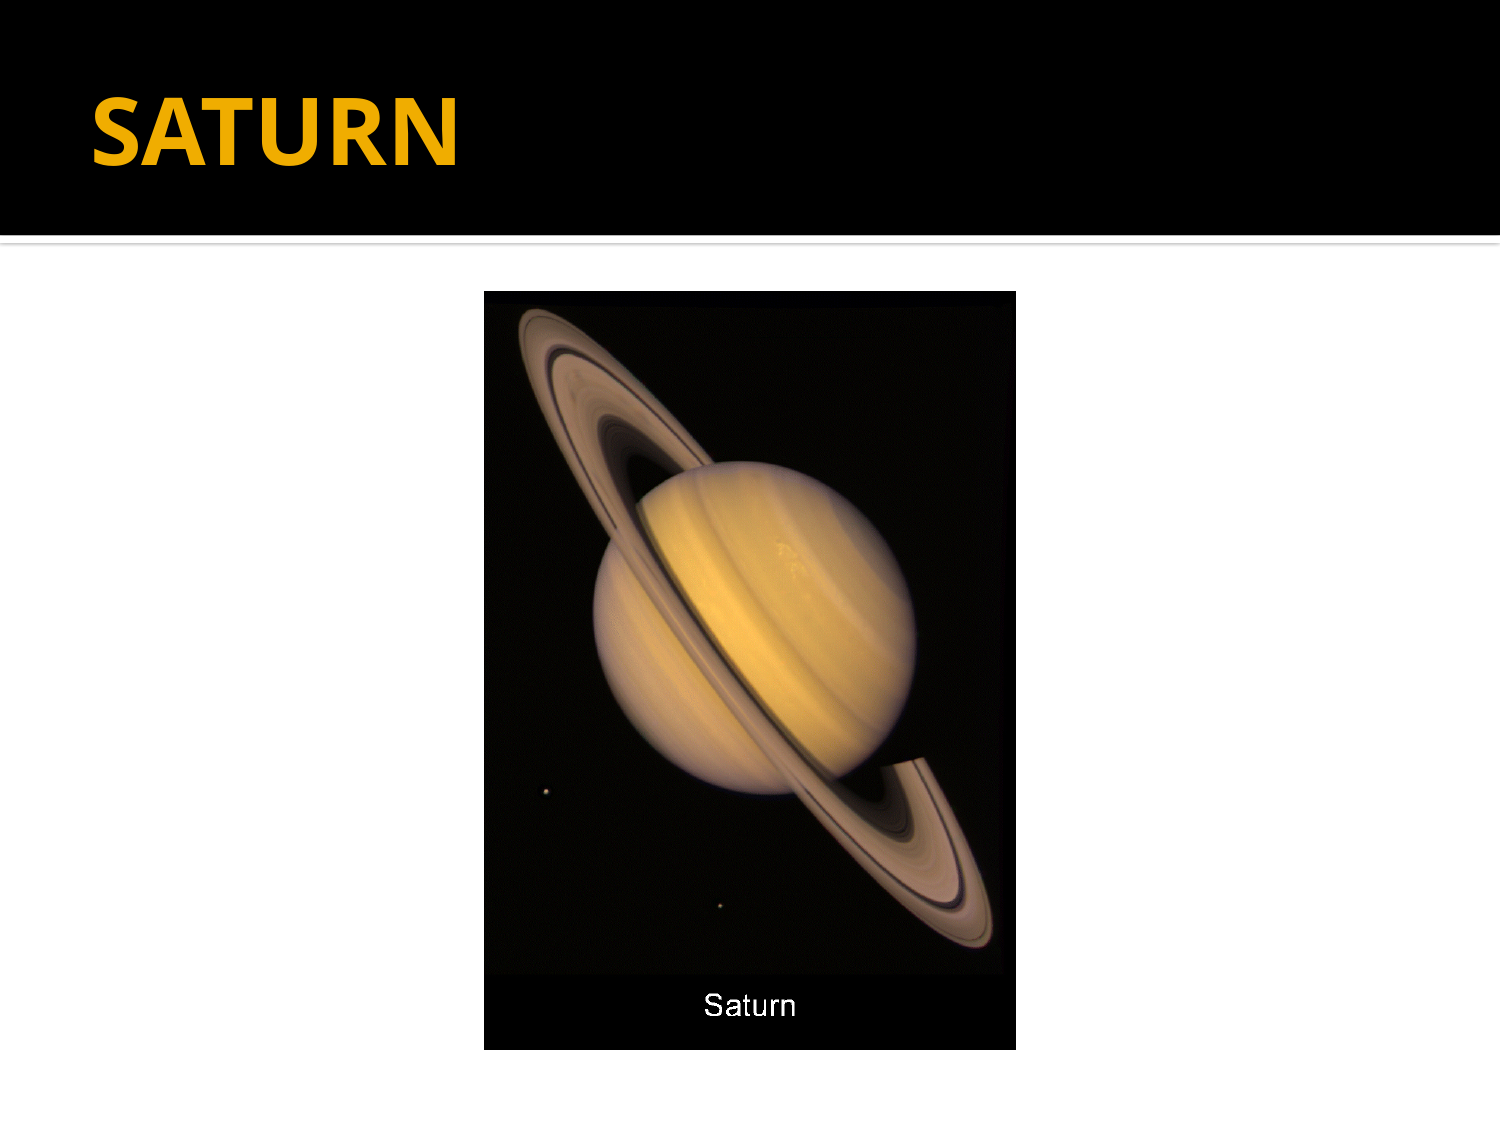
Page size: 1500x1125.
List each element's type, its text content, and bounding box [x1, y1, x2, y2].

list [484, 291, 1016, 1050]
title SATURN [75, 25, 1425, 231]
